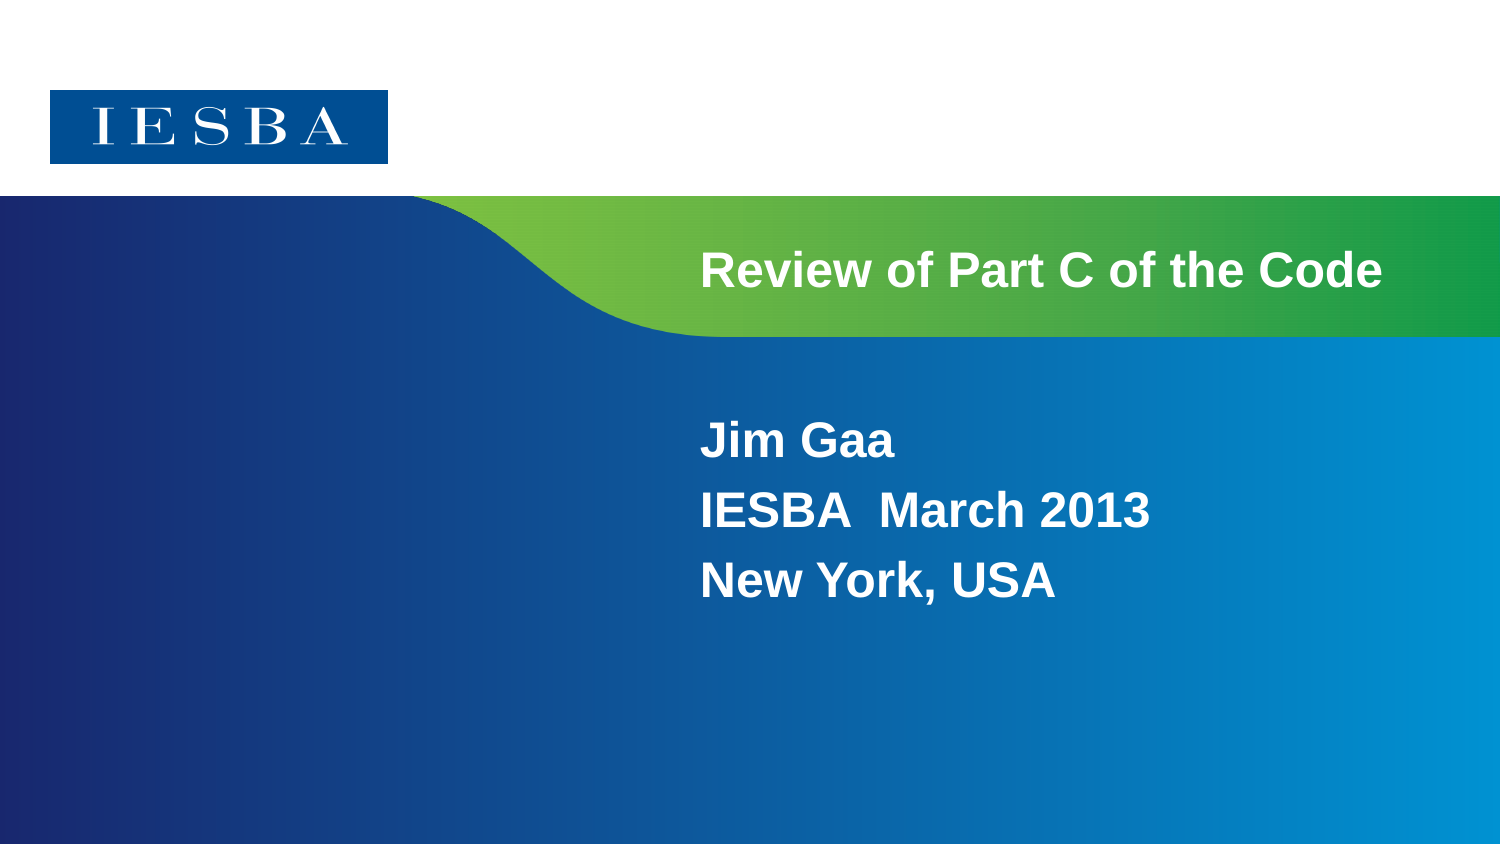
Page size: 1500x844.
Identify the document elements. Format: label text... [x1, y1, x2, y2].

title Review of Part C of the Code [699, 206, 1463, 329]
subtitle Jim Gaa IESBA March 2013 New York, USA [699, 407, 1288, 624]
picture [50, 90, 388, 164]
picture [412, 196, 1500, 337]
